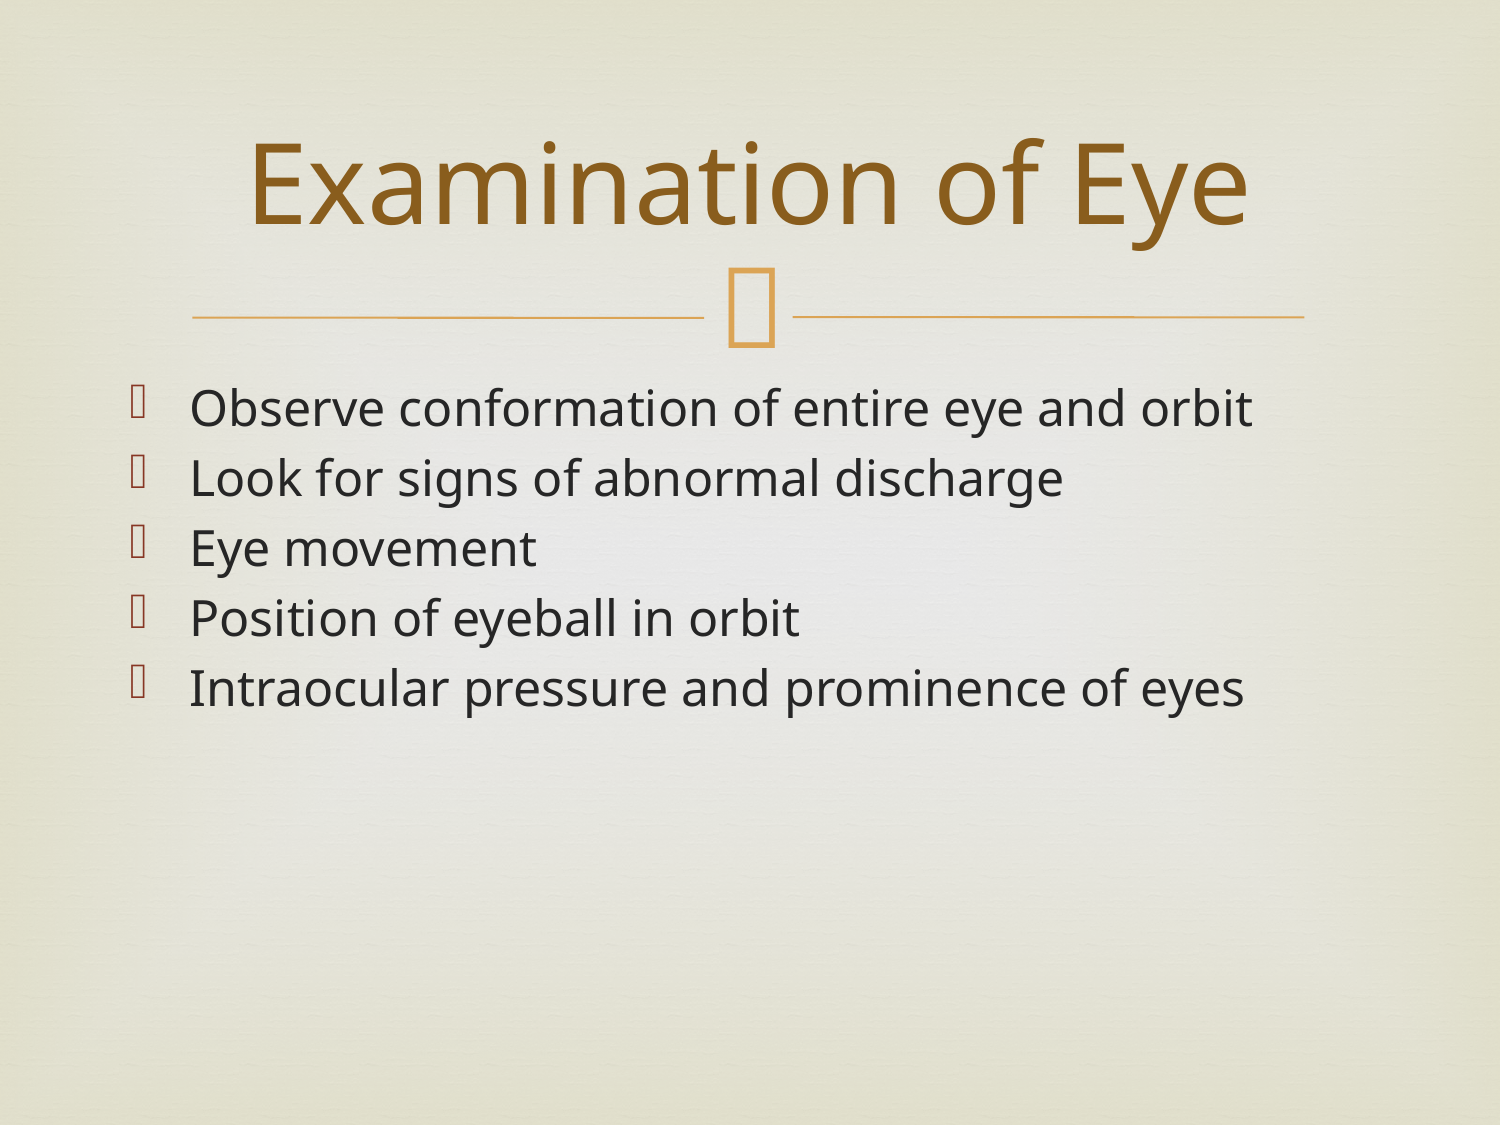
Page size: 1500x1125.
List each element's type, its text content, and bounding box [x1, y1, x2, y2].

list Observe conformation of entire eye and orbit Look for signs of abnormal discharge Eye movement Position of eyeball in orbit Intraocular pressure and prominence of eyes [114, 368, 1386, 1005]
title Examination of Eye [112, 93, 1386, 267]
